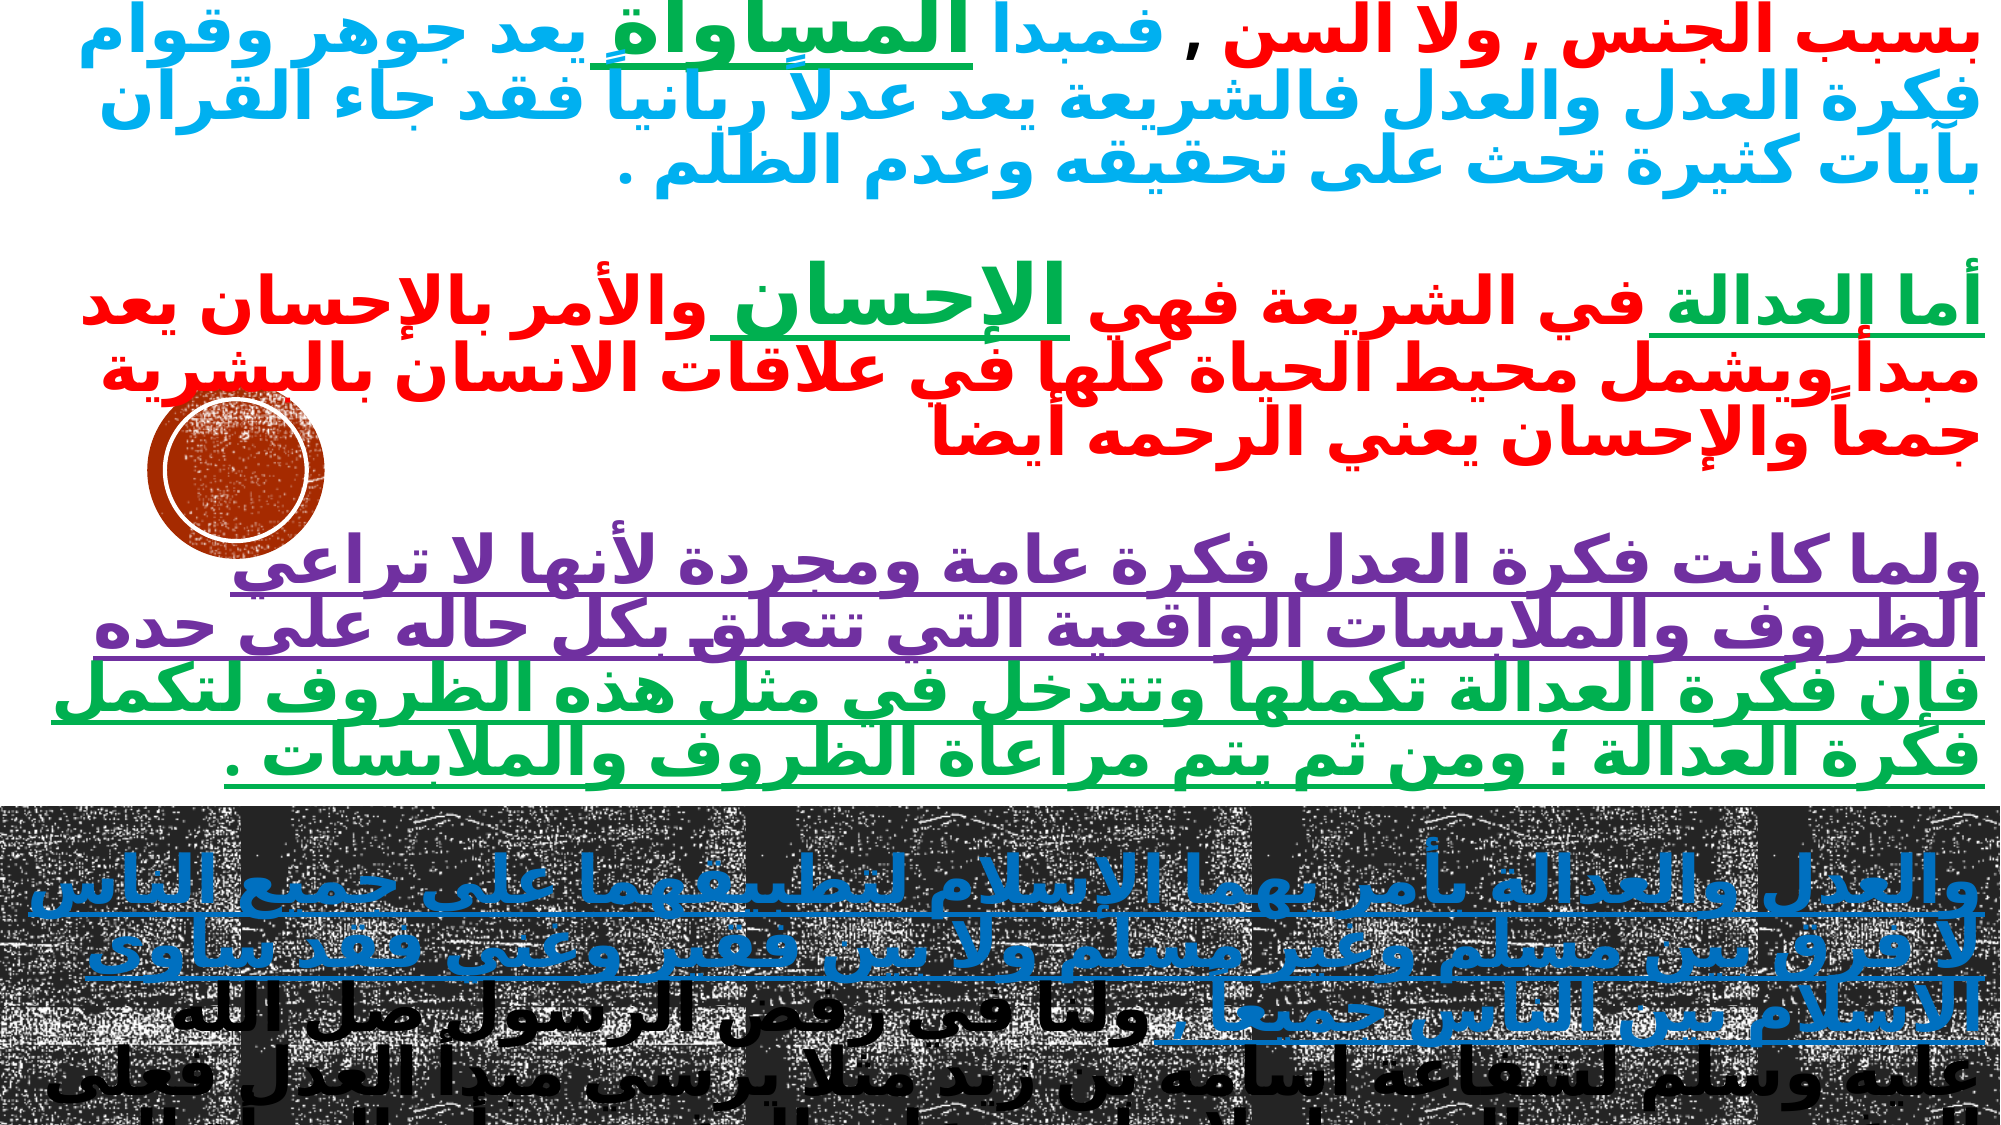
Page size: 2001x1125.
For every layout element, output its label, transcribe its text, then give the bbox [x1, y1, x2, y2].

title ويعد العدل احد الأسس التي يقوم عليها التشريع الإسلامي فلا تميز بين الناس في مجال الحقوق بسبب الفقر أو الغنى ولا بسبب الوظيفة أو الجاه فلا فرق بين حاكم أو محكوم ولا فرق بسبب الجنس , ولا السن , فمبدأ المساواة يعد جوهر وقوام فكرة العدل والعدل فالشريعة يعد عدلاً ربانياً فقد جاء القران بآيات كثيرة تحث على تحقيقه وعدم الظلم . أما العدالة في الشريعة فهي الإحسان والأمر بالإحسان يعد مبدأ ويشمل محيط الحياة كلها في علاقات الانسان بالبشرية جمعاً والإحسان يعني الرحمه أيضا ولما كانت فكرة العدل فكرة عامة ومجردة لأنها لا تراعي الظروف والملابسات الواقعية التي تتعلق بكل حاله على حده فإن فكرة العدالة تكملها وتتدخل في مثل هذه الظروف لتكمل فكرة العدالة ؛ ومن ثم يتم مراعاة الظروف والملابسات . والعدل والعدالة بأمر بهما الإسلام لتطبيقهما على جميع الناس لا فرق بين مسلم وغير مسلم ولا بين فقير وغني فقد ساوى الاسلام بين الناس جميعاً , ولنا في رفض الرسول صل الله عليه وسلم لشفاعة اسامه بن زيد مثلا يرسي مبدأ العدل فعلى الرغم من حب الرسول لاسامه وعلى الرغم من أن المرأة التي طلب اسامة الشفاعه لها كانت شريفة ؛ الا ان الرسول رفض وغضب [0, 27, 2000, 1085]
